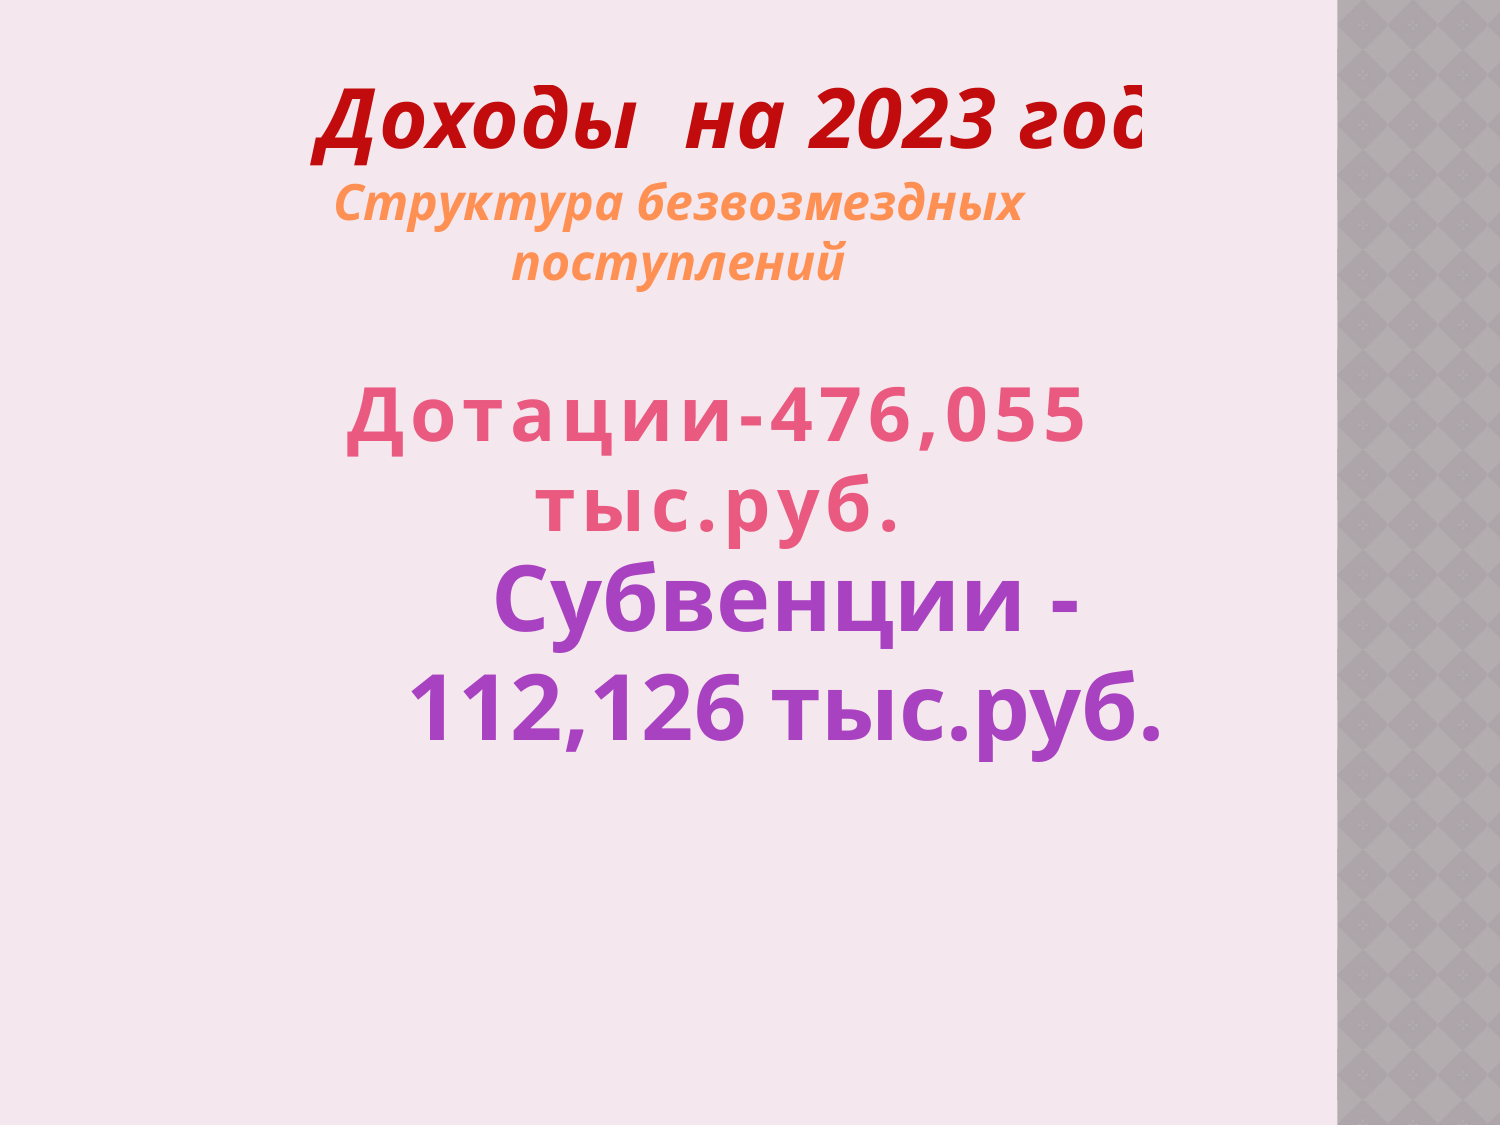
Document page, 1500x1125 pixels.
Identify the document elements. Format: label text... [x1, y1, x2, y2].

text_box Дотации-476,055 тыс.руб. [140, 269, 1301, 715]
text_box Доходы на 2023 год [66, 43, 1414, 188]
text_box Субвенции -112,126 тыс.руб. [329, 421, 1243, 767]
text_box Структура безвозмездных поступлений [185, 155, 1172, 246]
